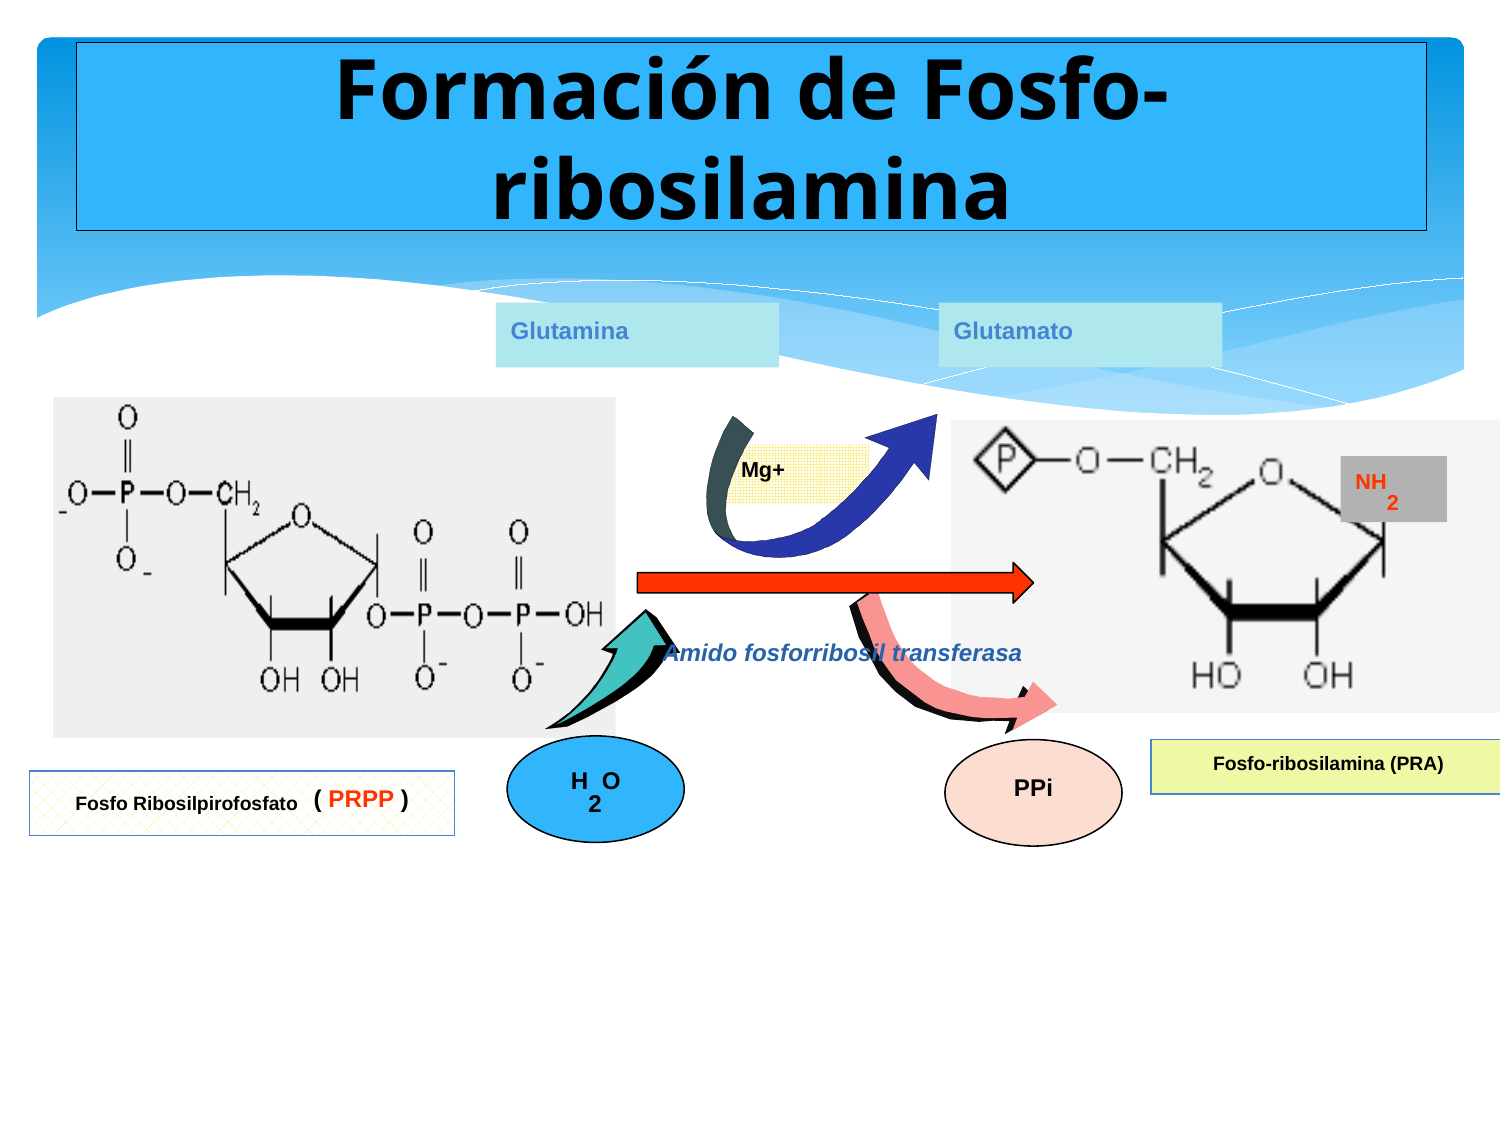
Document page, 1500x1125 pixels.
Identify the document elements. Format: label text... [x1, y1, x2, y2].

picture [525, 633, 681, 707]
text_box Glutamina [495, 302, 780, 368]
title Formación de Fosfo-ribosilamina [76, 42, 1427, 231]
text_box Fosfo Ribosilpirofosfato ( PRPP ) [29, 770, 455, 836]
picture [714, 373, 989, 783]
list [52, 396, 616, 738]
text_box PPi [944, 739, 1123, 847]
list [950, 420, 1500, 713]
text_box [637, 572, 890, 593]
text_box Fosfo-ribosilamina (PRA) [1151, 739, 1500, 795]
text_box H2O [507, 737, 685, 843]
text_box Amido fosforribosil transferasa [647, 624, 890, 690]
text_box Glutamato [938, 302, 1223, 368]
